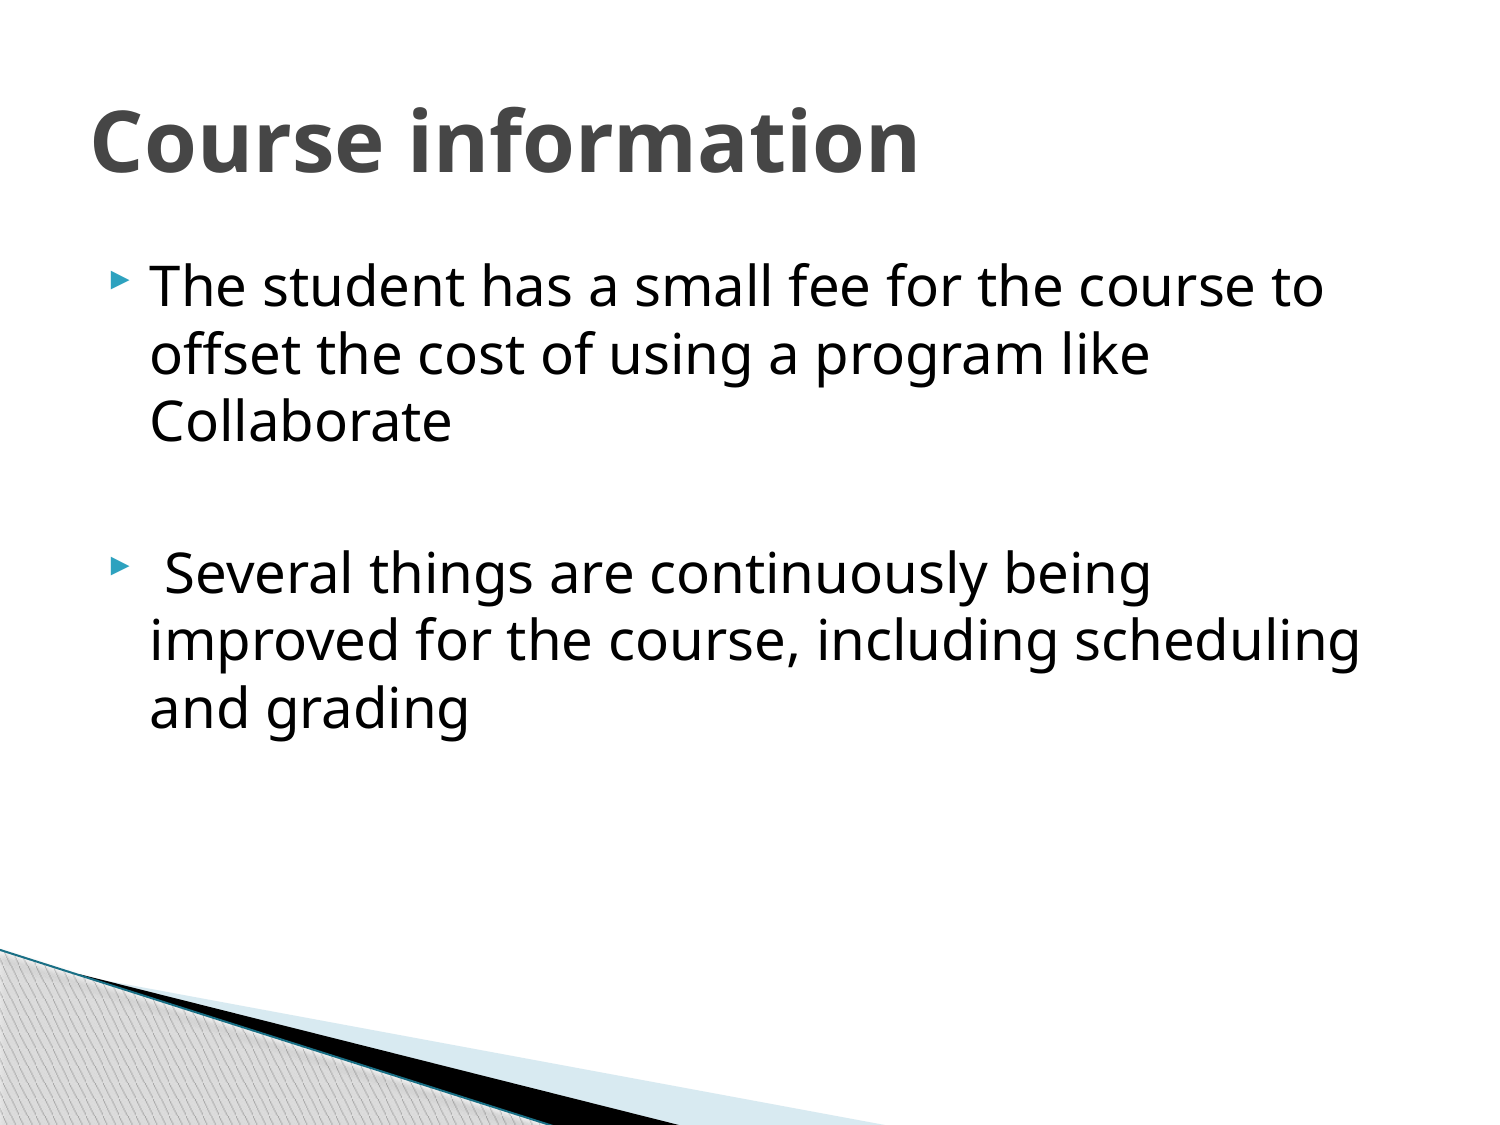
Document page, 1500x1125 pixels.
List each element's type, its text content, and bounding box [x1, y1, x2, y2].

list The student has a small fee for the course to offset the cost of using a program like Collaborate Several things are continuously being improved for the course, including scheduling and grading [75, 243, 1425, 986]
title Course information [75, 45, 1425, 233]
